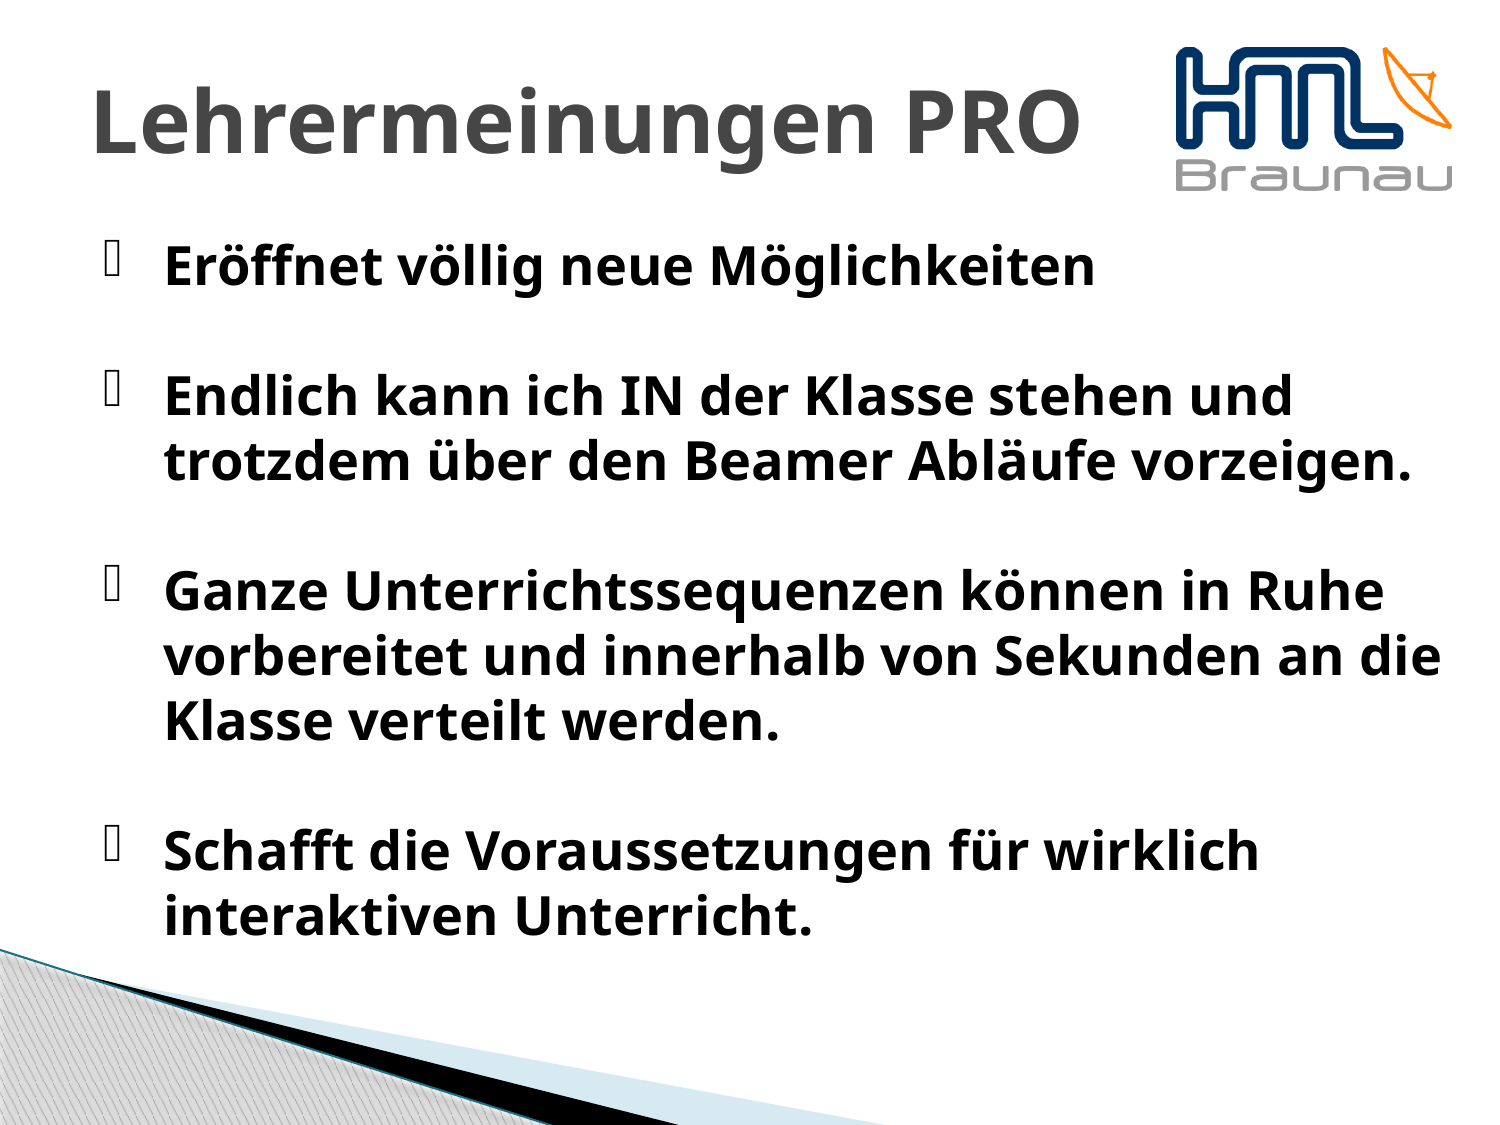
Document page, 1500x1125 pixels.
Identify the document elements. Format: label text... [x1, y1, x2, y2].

title Lehrermeinungen PRO [75, 45, 1208, 193]
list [1176, 47, 1453, 192]
text_box Eröffnet völlig neue Möglichkeiten Endlich kann ich IN der Klasse stehen und trotzdem über den Beamer Abläufe vorzeigen. Ganze Unterrichtssequenzen können in Ruhe vorbereitet und innerhalb von Sekunden an die Klasse verteilt werden. Schafft die Voraussetzungen für wirklich interaktiven Unterricht. [88, 224, 1500, 954]
